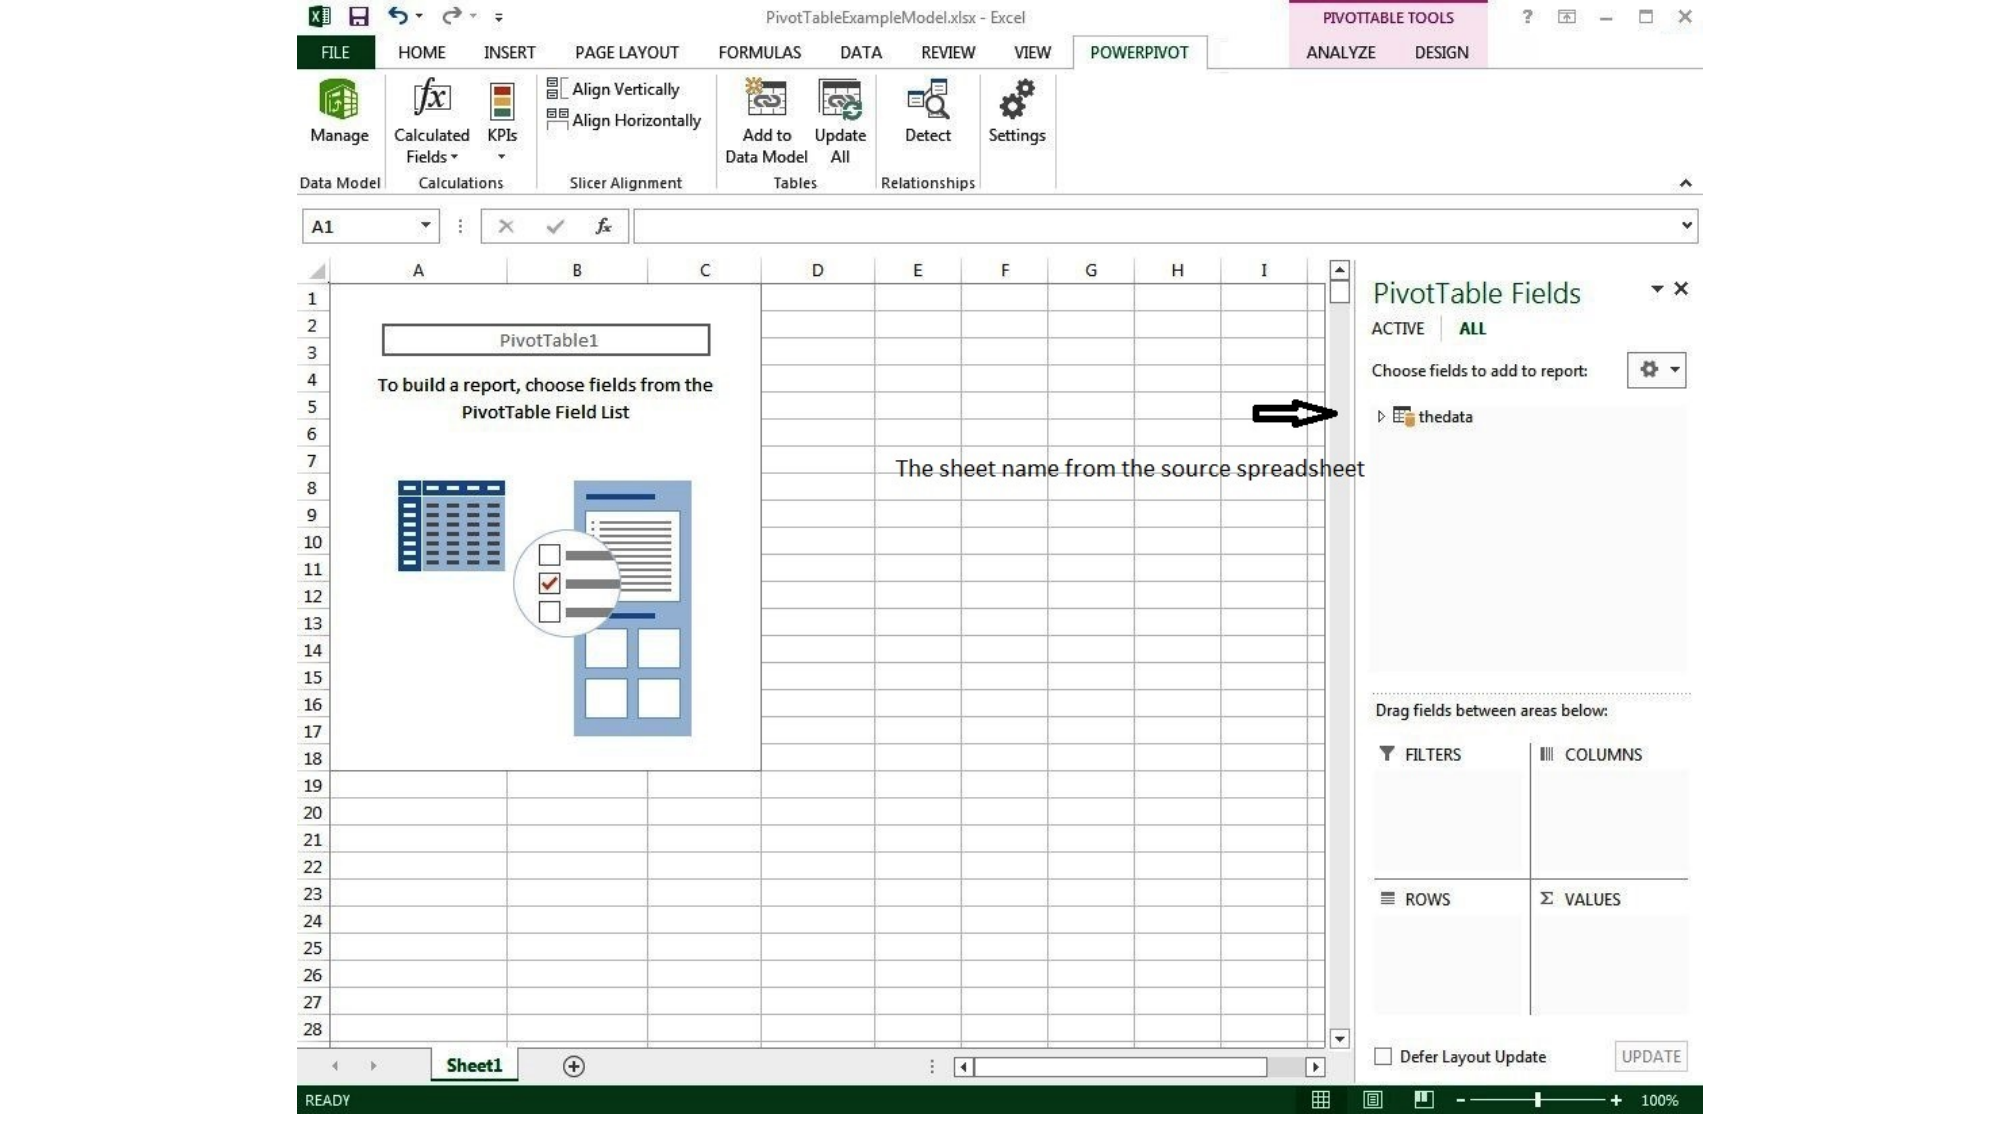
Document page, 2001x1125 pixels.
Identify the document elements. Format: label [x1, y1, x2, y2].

list [297, 0, 1703, 1114]
